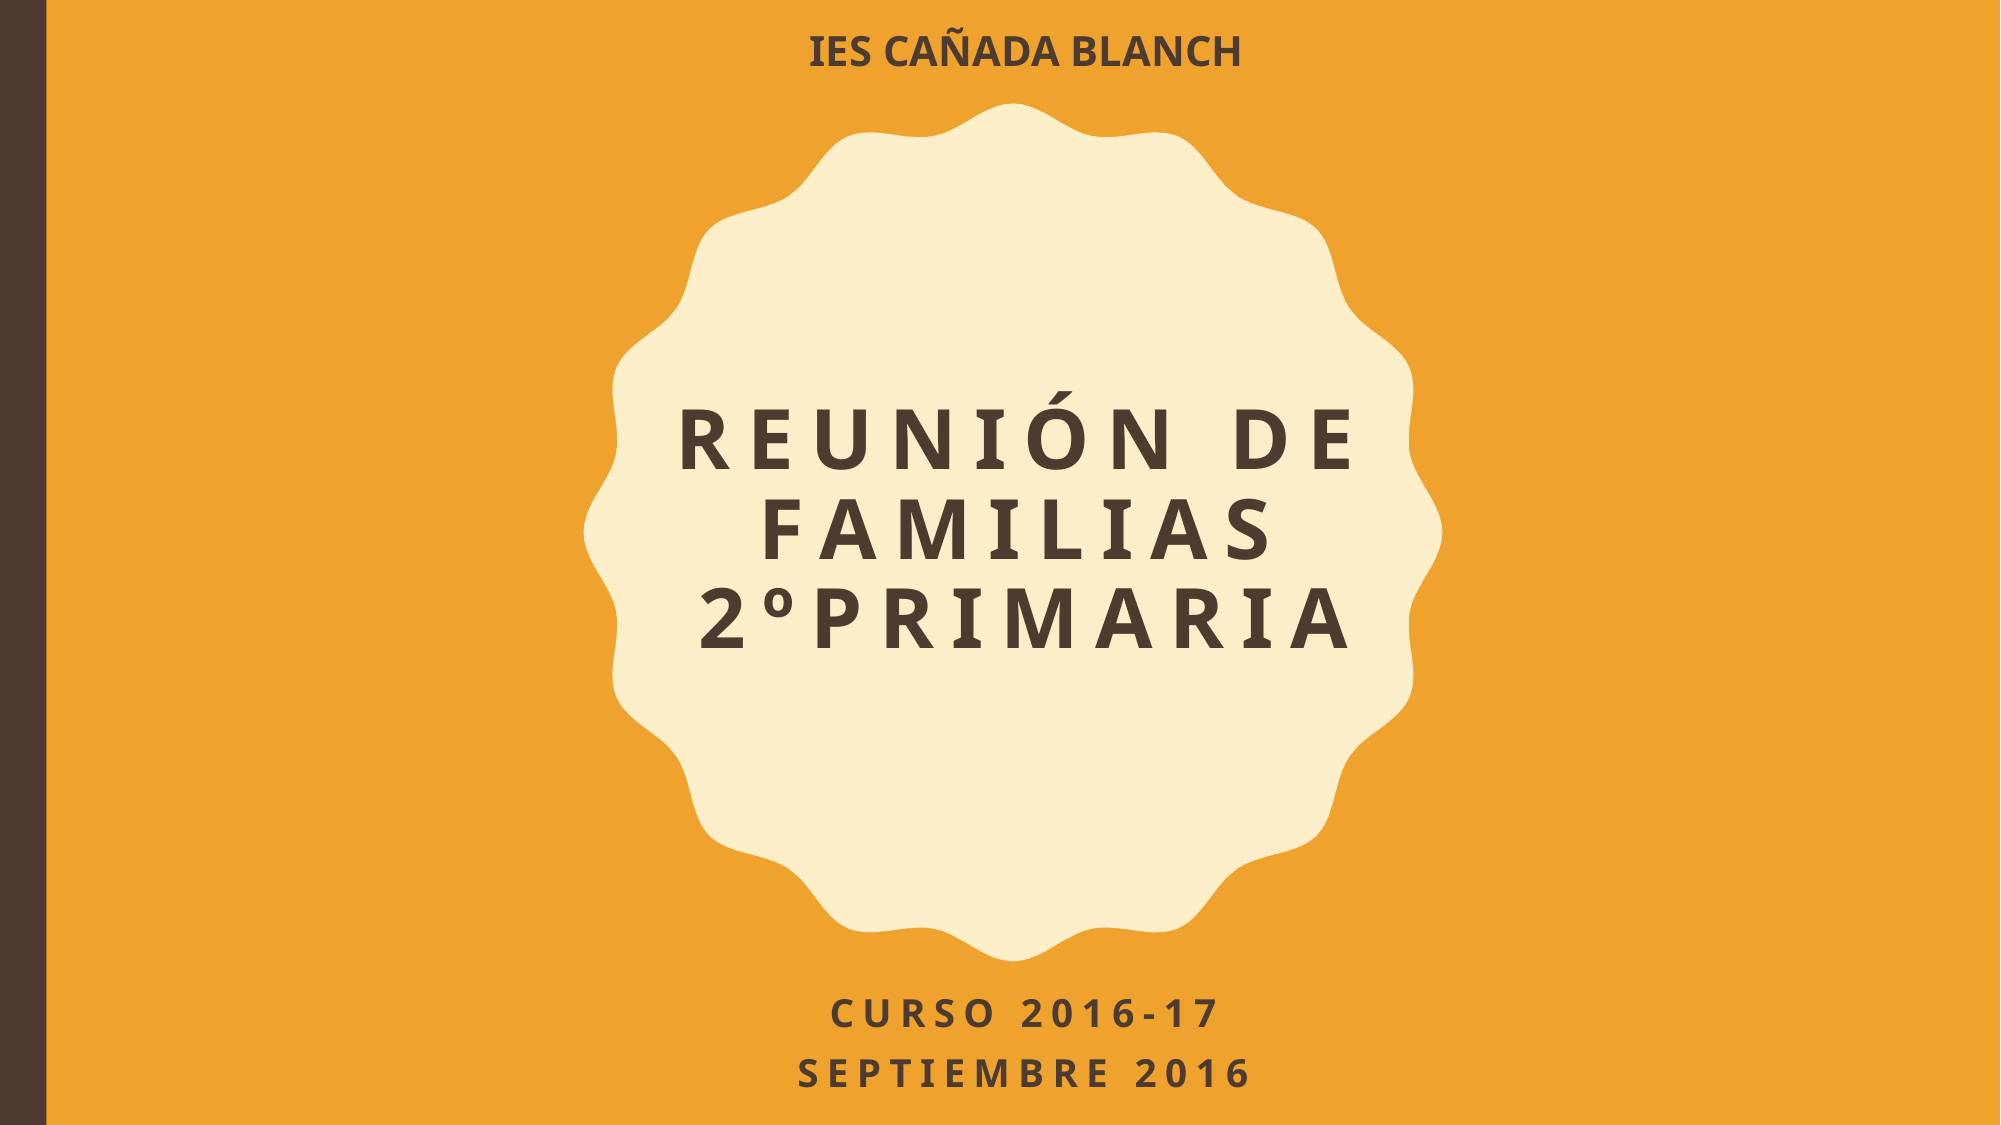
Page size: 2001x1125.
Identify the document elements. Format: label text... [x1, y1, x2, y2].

text_box IES CAÑADA BLANCH [732, 17, 1322, 83]
subtitle Curso 2016-17 Septiembre 2016 [363, 980, 1684, 1103]
title ReuniÓn de familias 2ºprimaria [648, 328, 1398, 736]
